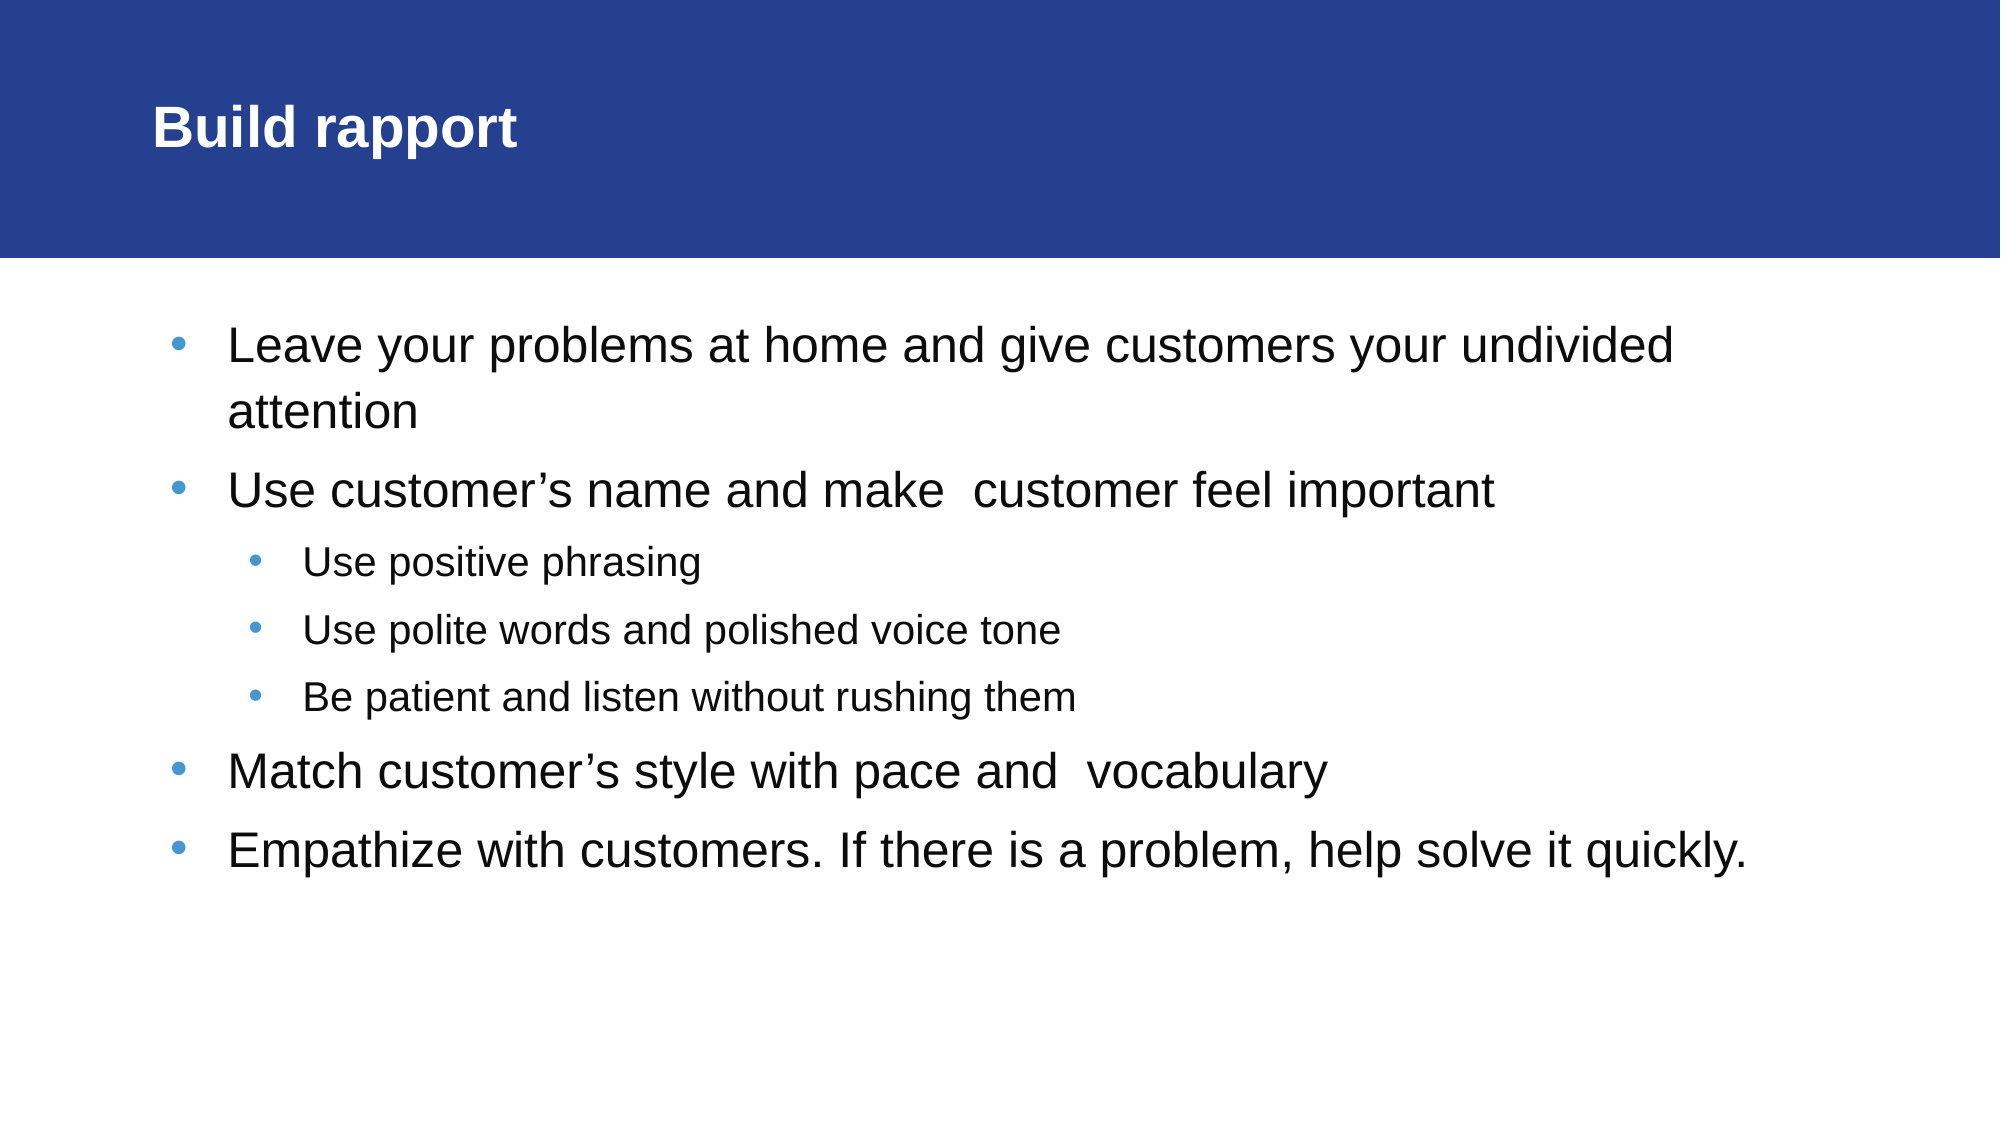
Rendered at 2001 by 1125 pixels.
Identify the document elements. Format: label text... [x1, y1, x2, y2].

list Leave your problems at home and give customers your undivided attention Use customer’s name and make customer feel important Use positive phrasing Use polite words and polished voice tone Be patient and listen without rushing them Match customer’s style with pace and vocabulary Empathize with customers. If there is a problem, help solve it quickly. [137, 299, 1863, 1025]
title Build rapport [137, 20, 1863, 238]
